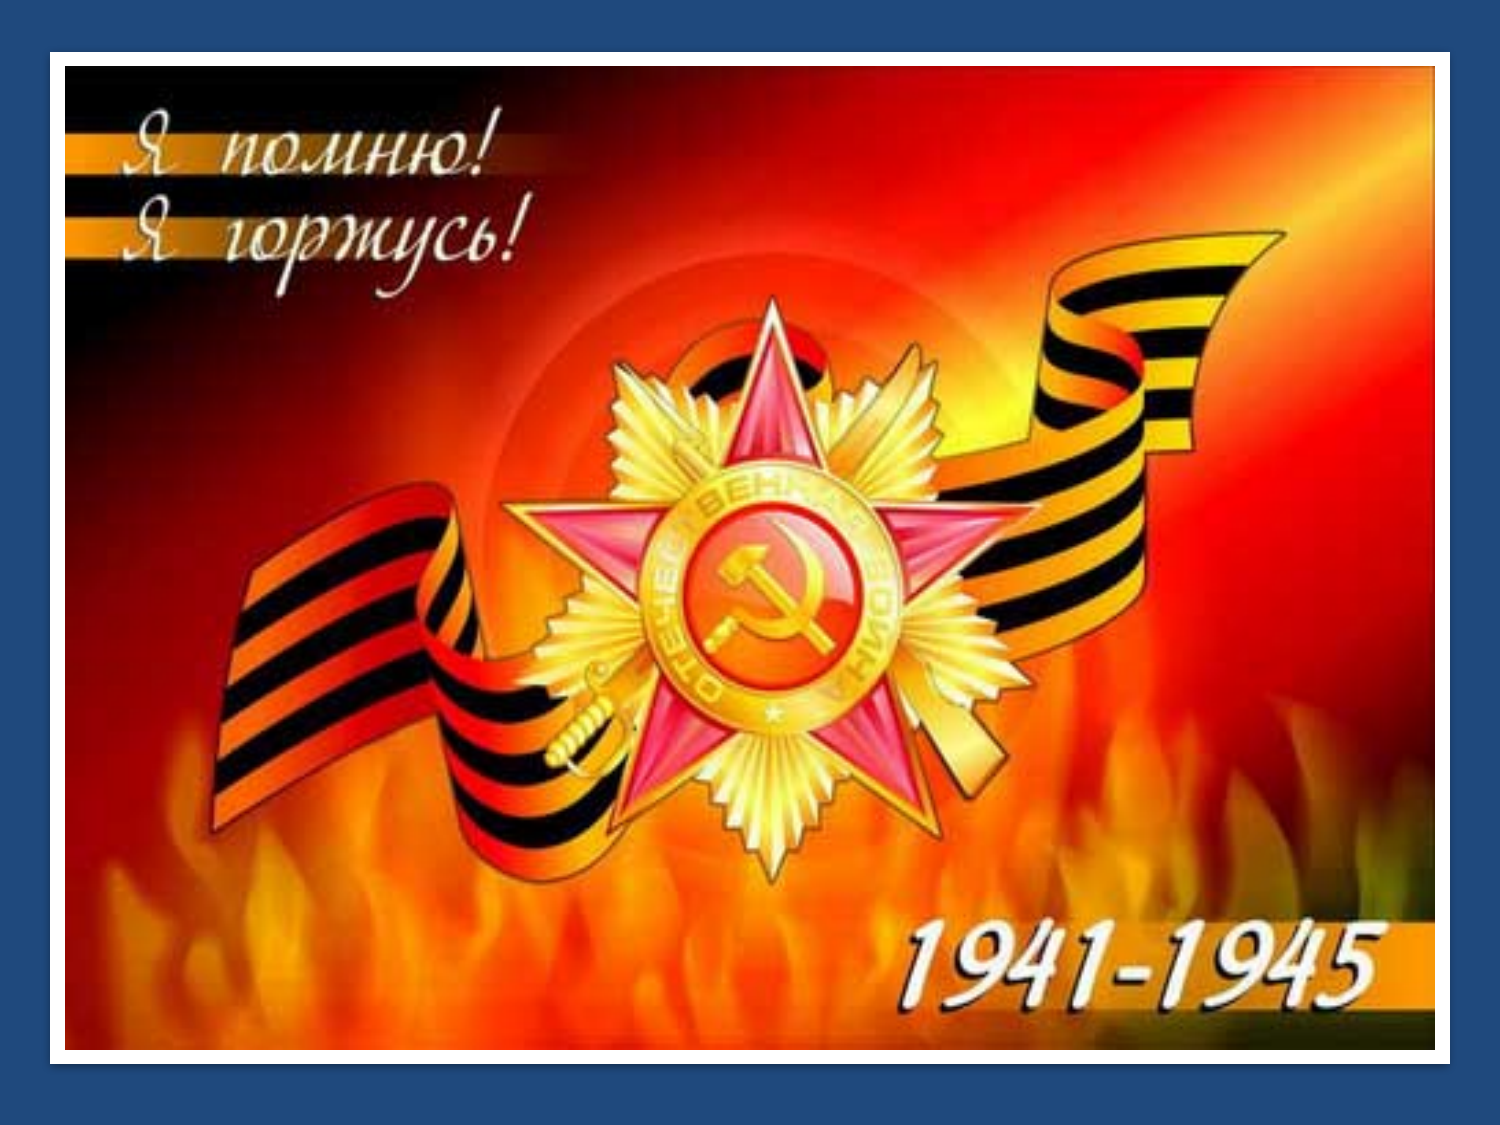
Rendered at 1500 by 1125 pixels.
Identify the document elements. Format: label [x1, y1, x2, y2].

picture [64, 66, 1436, 1051]
